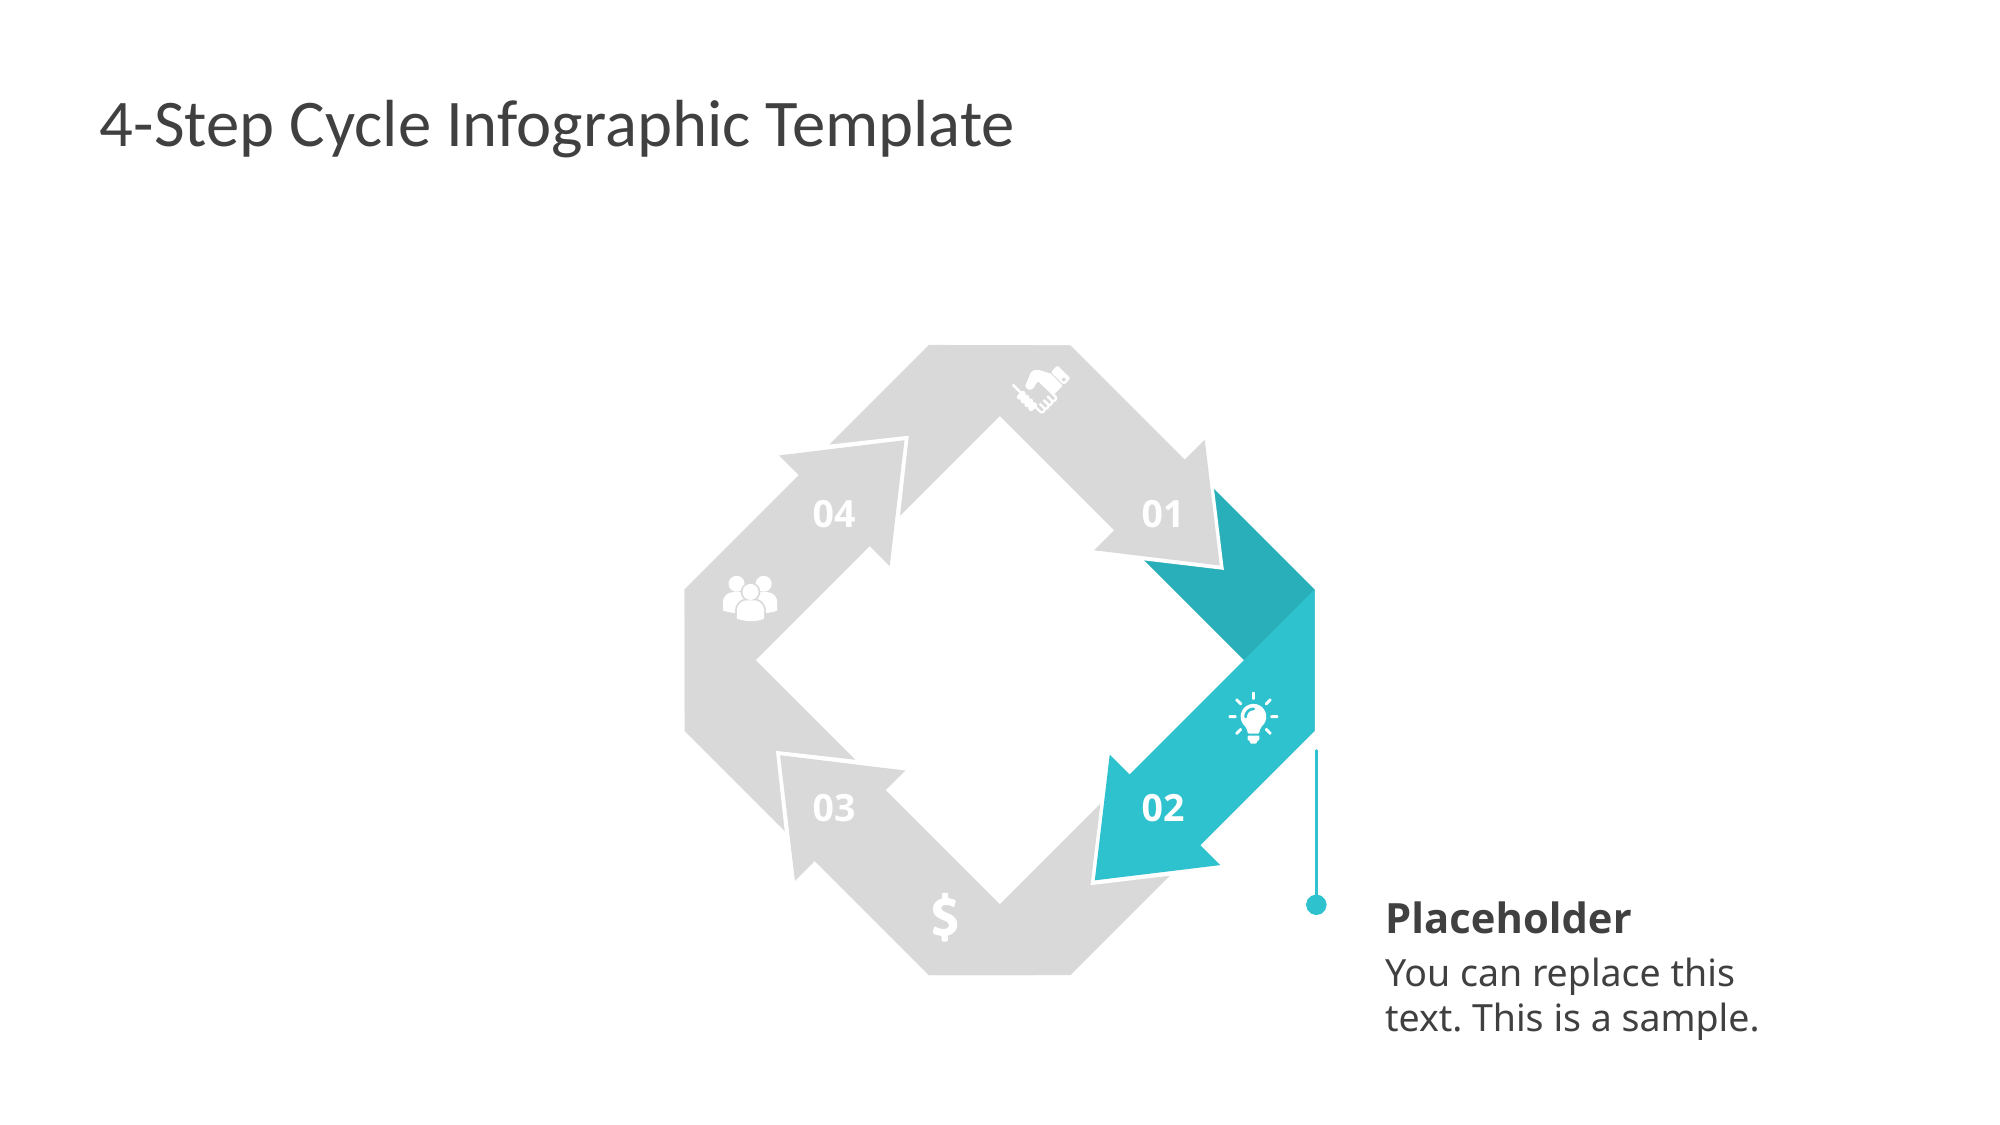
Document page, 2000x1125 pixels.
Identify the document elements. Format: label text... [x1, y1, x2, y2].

title 4-Step Cycle Infographic Template [99, 61, 1376, 179]
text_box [1370, 884, 1813, 1049]
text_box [596, 256, 1404, 1064]
